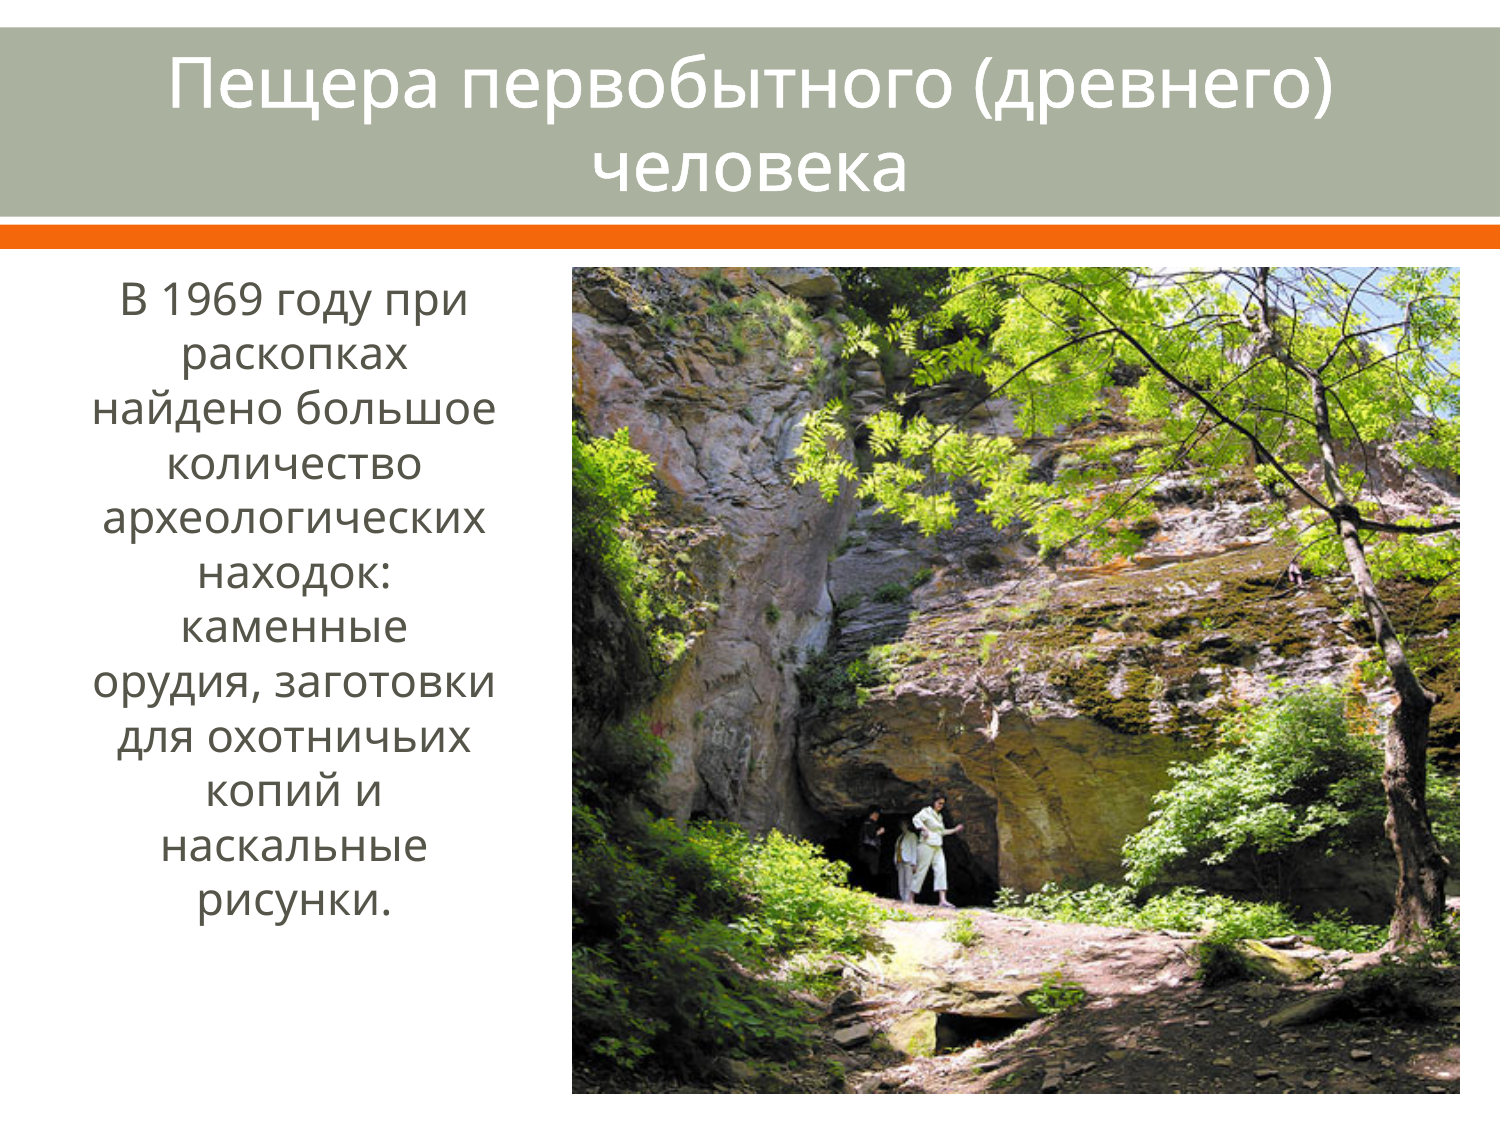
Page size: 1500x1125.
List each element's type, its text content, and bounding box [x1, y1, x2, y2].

picture [572, 266, 1461, 1095]
title Пещера первобытного (древнего) человека [75, 29, 1425, 213]
list В 1969 году при раскопках найдено большое количество археологических находок: каменные орудия, заготовки для охотничьих копий и наскальные рисунки. [75, 262, 514, 1028]
